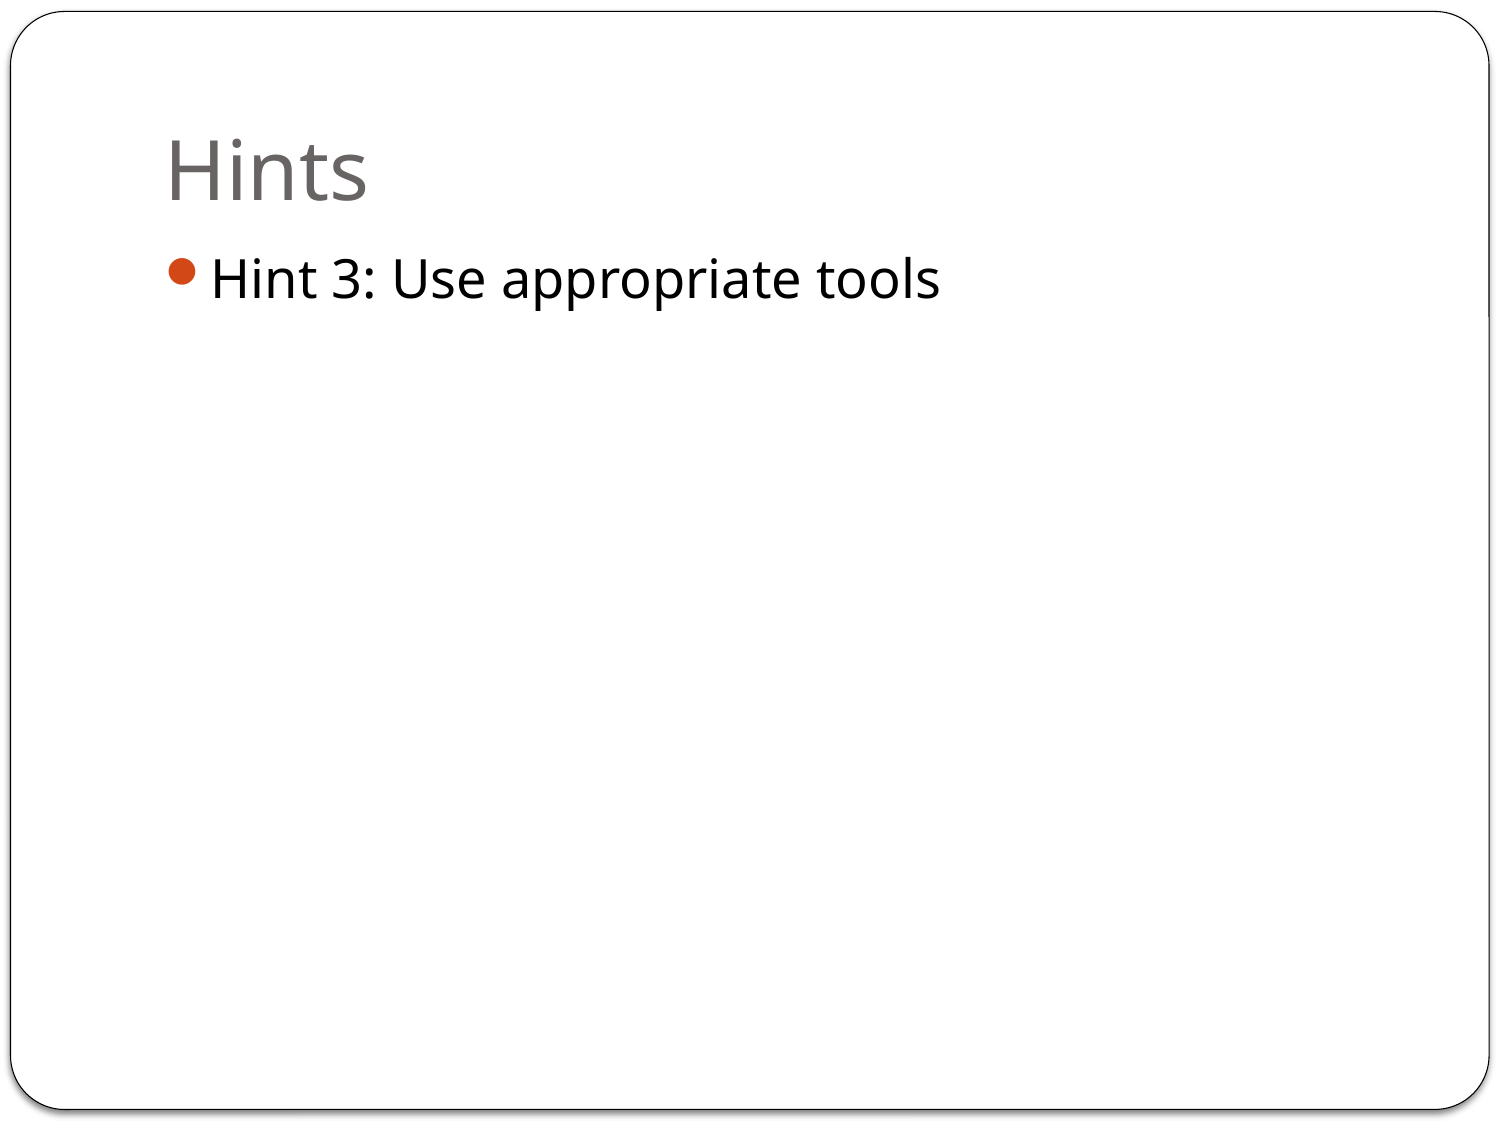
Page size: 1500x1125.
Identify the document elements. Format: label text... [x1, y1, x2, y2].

title Hints [150, 45, 1425, 233]
list Hint 3: Use appropriate tools [150, 237, 1425, 988]
